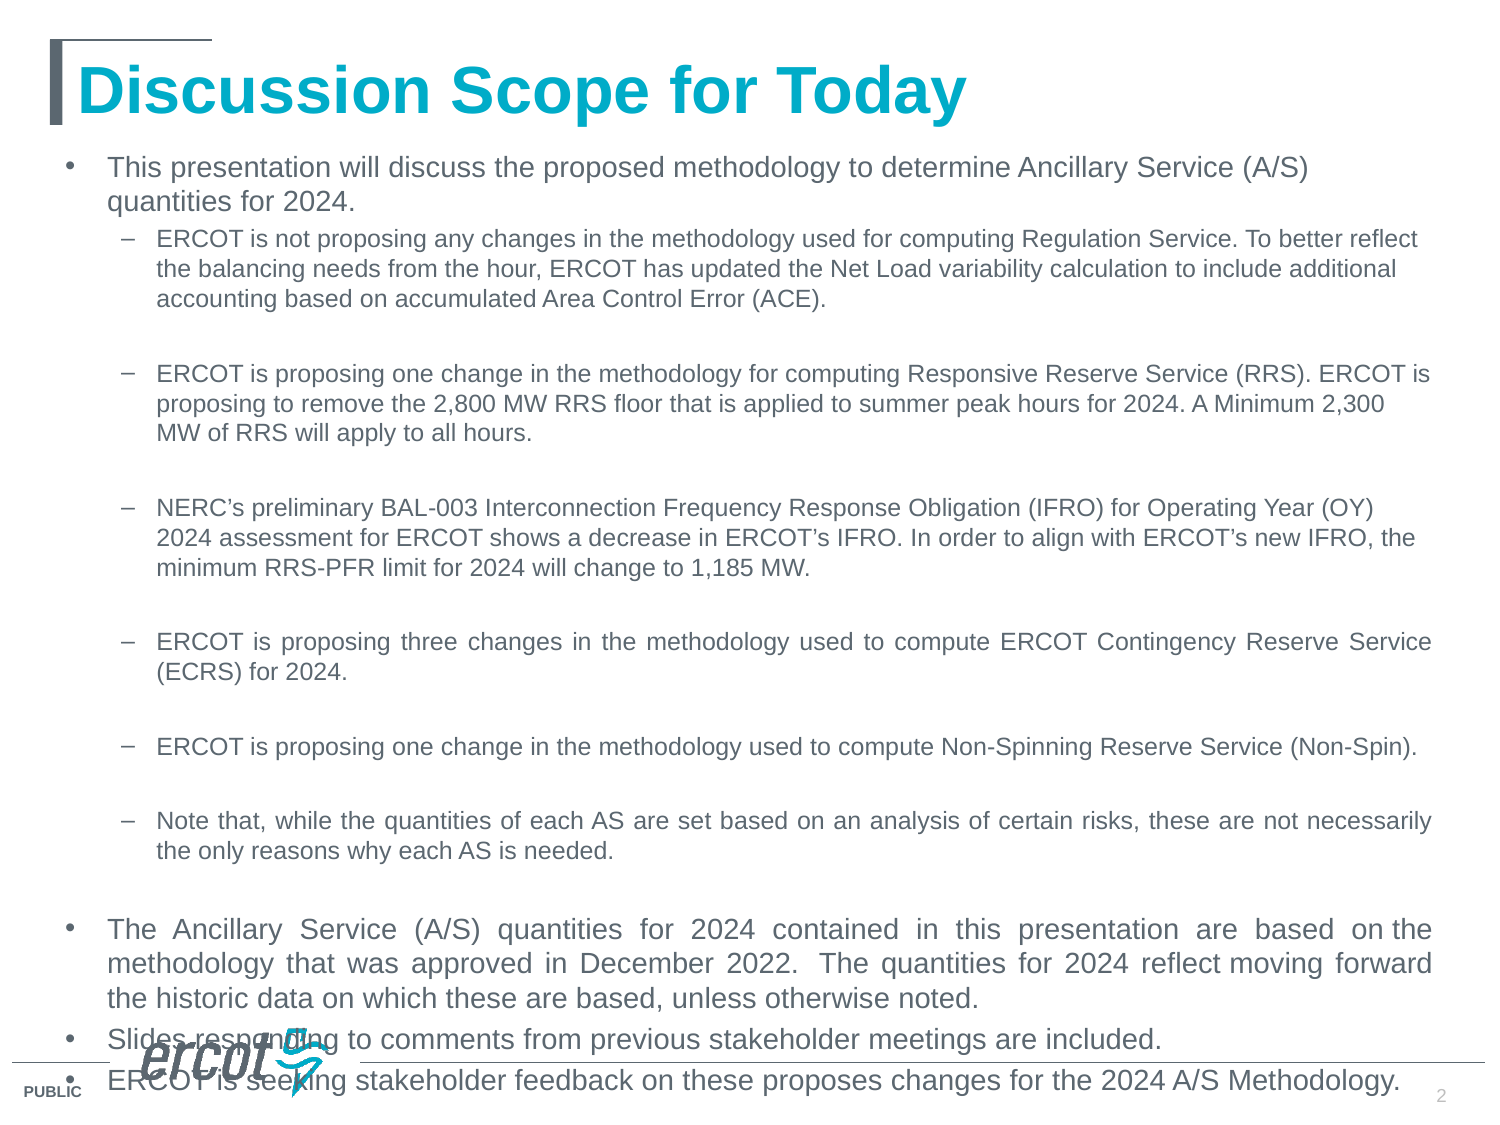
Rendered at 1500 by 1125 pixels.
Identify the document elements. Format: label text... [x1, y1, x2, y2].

title Discussion Scope for Today [62, 39, 1450, 125]
picture [137, 1024, 332, 1100]
slide_number 2 [1348, 1074, 1424, 1110]
list This presentation will discuss the proposed methodology to determine Ancillary Service (A/S) quantities for 2024. ERCOT is not proposing any changes in the methodology used for computing Regulation Service. To better reflect the balancing needs from the hour, ERCOT has updated the Net Load variability calculation to include additional accounting based on accumulated Area Control Error (ACE). ERCOT is proposing one change in the methodology for computing Responsive Reserve Service (RRS). ERCOT is proposing to remove the 2,800 MW RRS floor that is applied to summer peak hours for 2024. A Minimum 2,300 MW of RRS will apply to all hours. NERC’s preliminary BAL-003 Interconnection Frequency Response Obligation (IFRO) for Operating Year (OY) 2024 assessment for ERCOT shows a decrease in ERCOT’s IFRO. In order to align with ERCOT’s new IFRO, the minimum RRS-PFR limit for 2024 will change to 1,185 MW. ERCOT is proposing three changes in the methodology used to compute ERCOT Contingency Reserve Service (ECRS) for 2024. ERCOT is proposing one change in the methodology used to compute Non-Spinning Reserve Service (Non-Spin). Note that, while the quantities of each AS are set based on an analysis of certain risks, these are not necessarily the only reasons why each AS is needed. The Ancillary Service (A/S) quantities for 2024 contained in this presentation are based on the methodology that was approved in December 2022. The quantities for 2024 reflect moving forward the historic data on which these are based, unless otherwise noted. Slides responding to comments from previous stakeholder meetings are included. ERCOT is seeking stakeholder feedback on these proposes changes for the 2024 A/S Methodology. [50, 140, 1450, 972]
